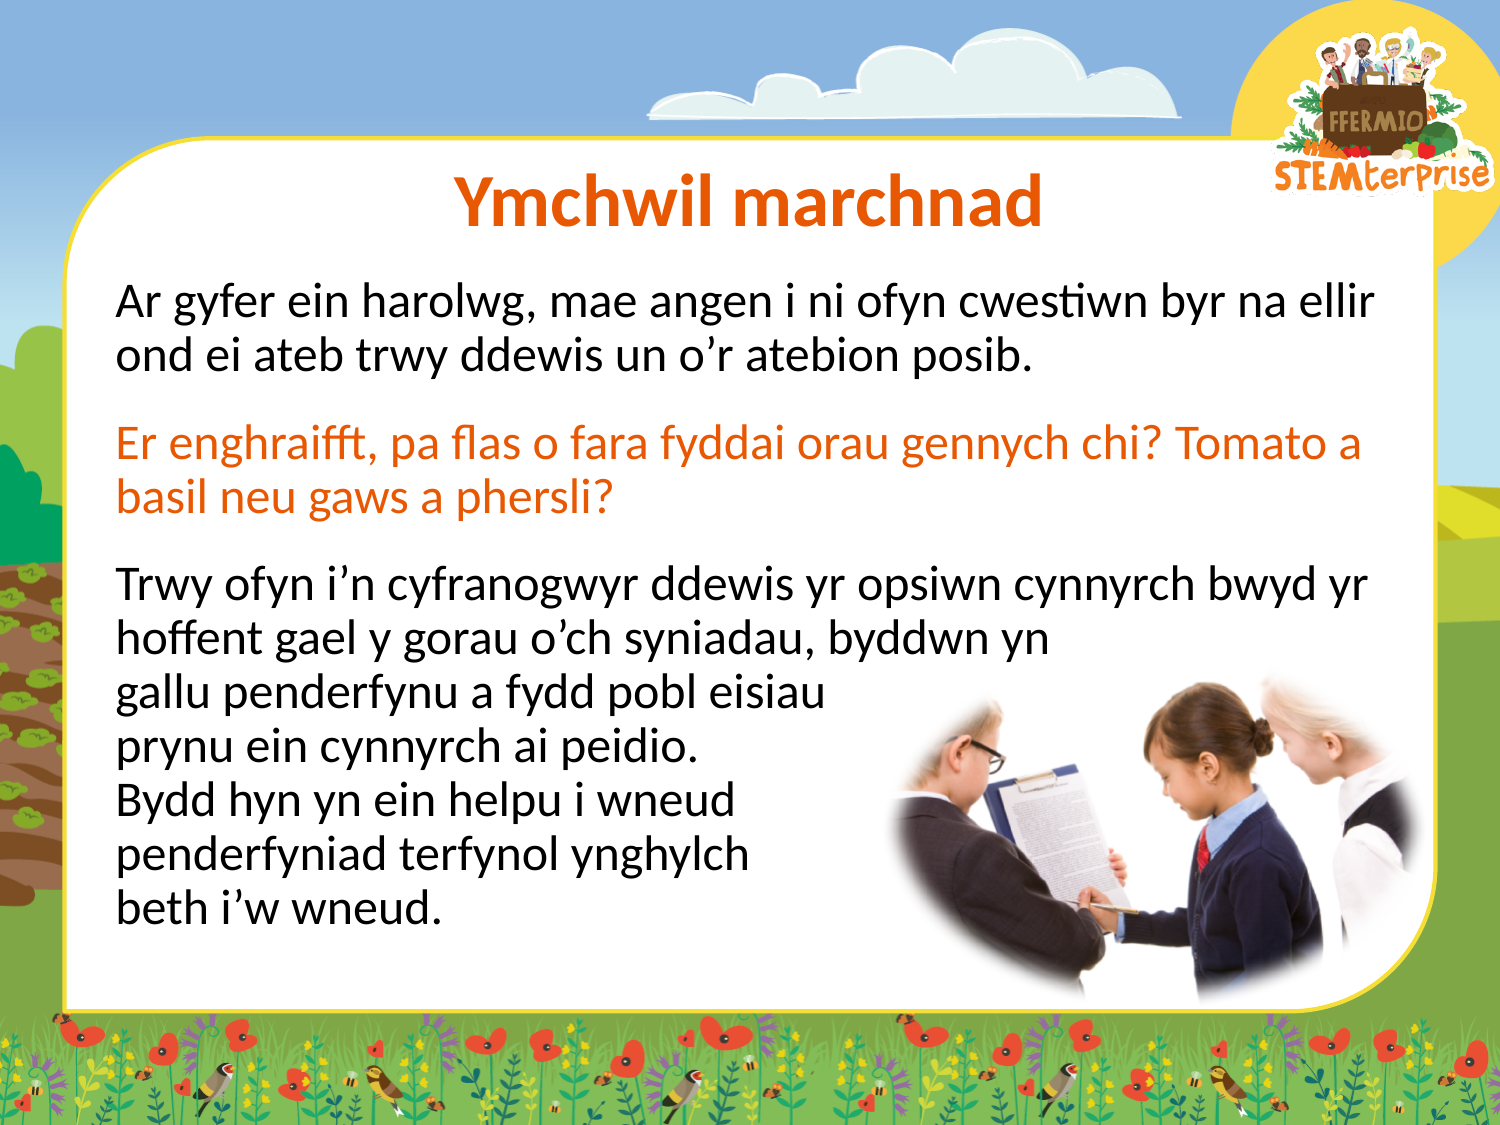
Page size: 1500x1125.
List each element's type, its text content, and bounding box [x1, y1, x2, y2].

list Ar gyfer ein harolwg, mae angen i ni ofyn cwestiwn byr na ellir ond ei ateb trwy ddewis un o’r atebion posib. Er enghraifft, pa flas o fara fyddai orau gennych chi? Tomato a basil neu gaws a phersli? Trwy ofyn i’n cyfranogwyr ddewis yr opsiwn cynnyrch bwyd yr hoffent gael y gorau o’ch syniadau, byddwn yn gallu penderfynu a fydd pobl eisiau prynu ein cynnyrch ai peidio. Bydd hyn yn ein helpu i wneud penderfyniad terfynol ynghylch beth i’w wneud. [100, 267, 1400, 965]
picture [0, 0, 1500, 1125]
title Ymchwil marchnad [218, 137, 1282, 256]
